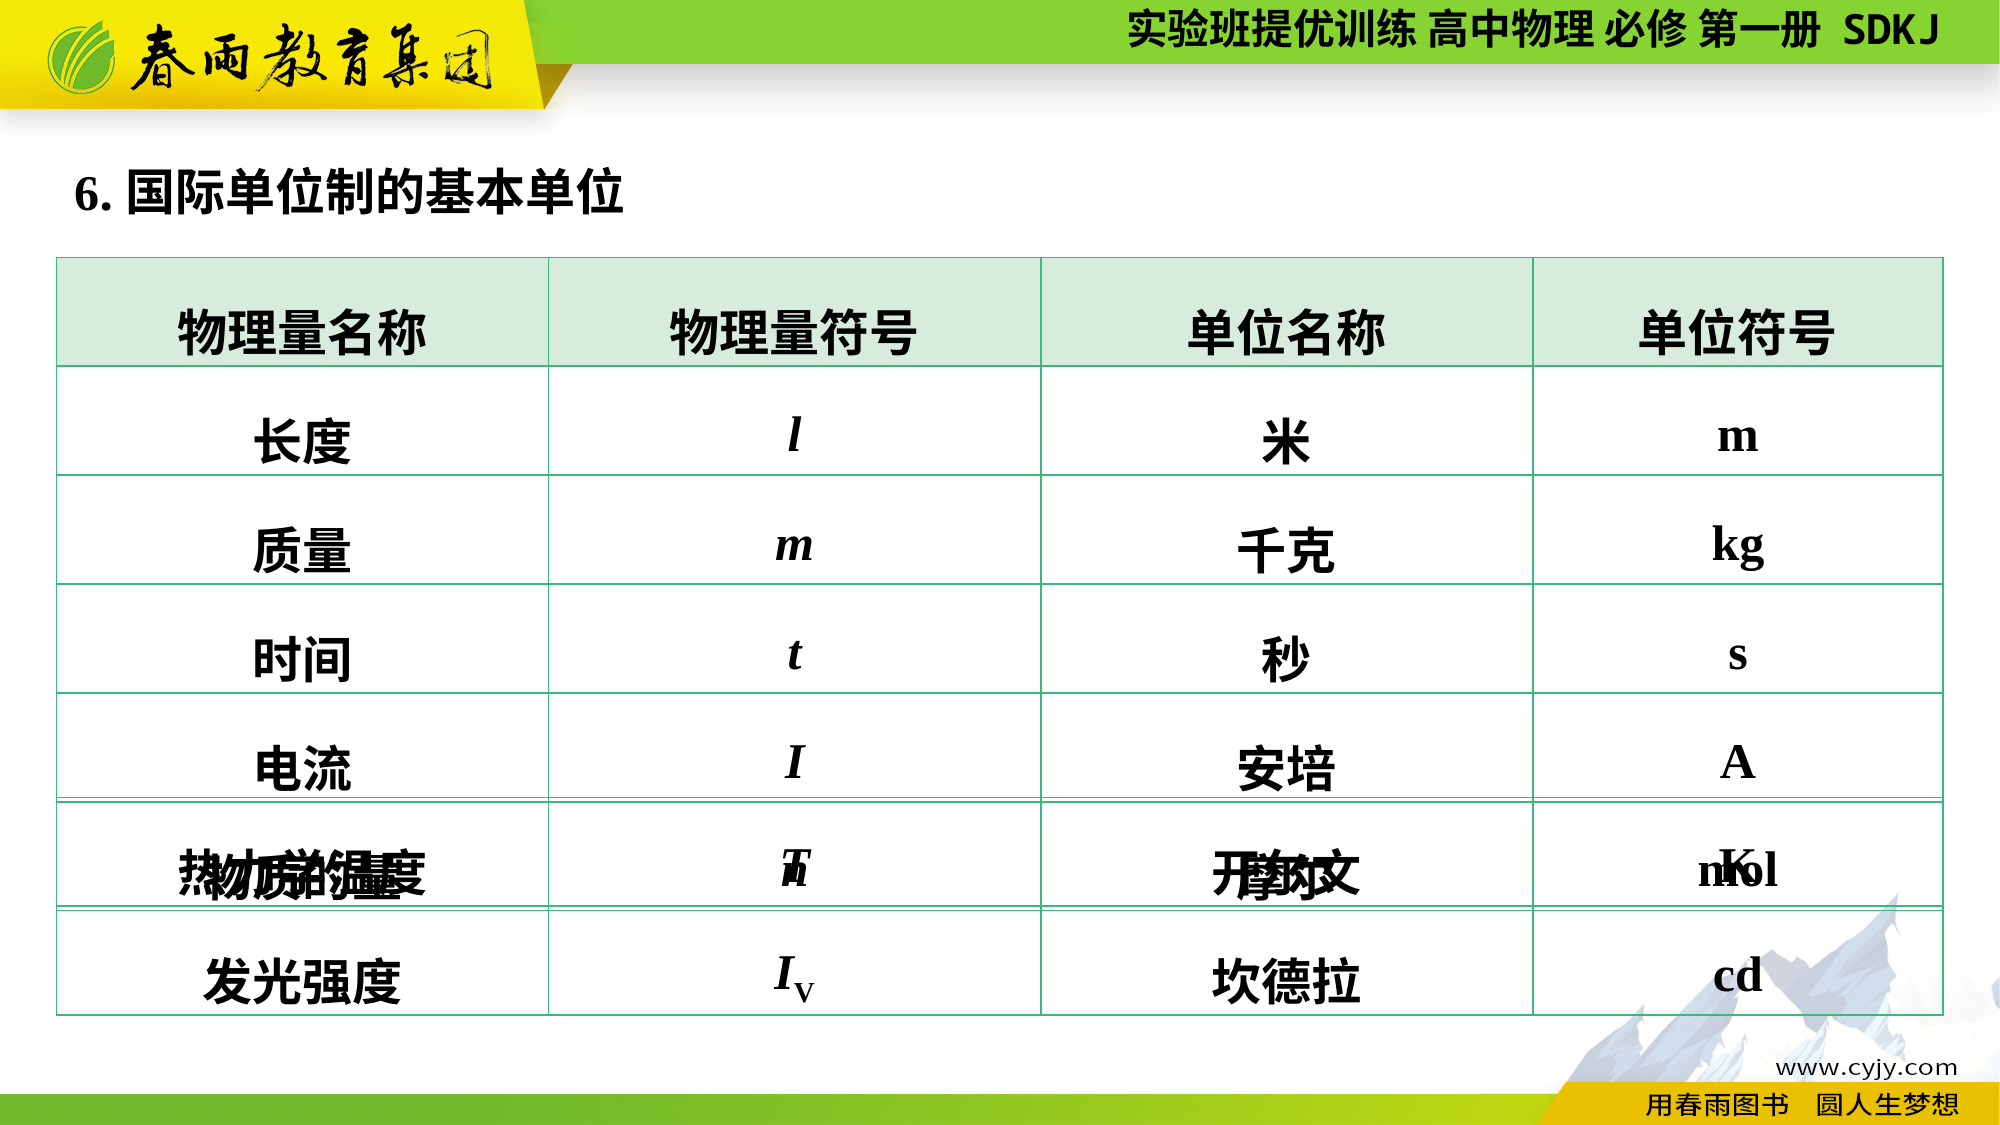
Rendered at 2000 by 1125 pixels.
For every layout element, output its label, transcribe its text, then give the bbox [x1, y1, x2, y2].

table_cell s [1534, 585, 1942, 692]
table_cell 米 [1042, 367, 1532, 474]
table_header 开尔文 [1042, 798, 1532, 905]
table_cell 质量 [57, 476, 548, 583]
table_cell kg [1534, 476, 1942, 583]
picture [0, 0, 2000, 1125]
table_cell 安培 [1042, 694, 1532, 797]
table_cell I [549, 694, 1040, 797]
table_cell 发光强度 [57, 907, 548, 1014]
table_header 物理量符号 [549, 258, 1040, 365]
table_header 物理量名称 [57, 258, 548, 365]
table_cell 坎德拉 [1042, 907, 1532, 1014]
table_cell t [549, 585, 1040, 692]
table_cell IV [549, 907, 1040, 1014]
table_cell 时间 [57, 585, 548, 692]
table_header 单位符号 [1534, 258, 1942, 365]
table_header K [1534, 798, 1942, 905]
table_header T [549, 798, 1040, 905]
table_cell l [549, 367, 1040, 474]
table_cell m [1534, 367, 1942, 474]
table_cell cd [1534, 907, 1942, 1014]
table_header 单位名称 [1042, 258, 1532, 365]
table_header 热力学温度 [57, 798, 548, 905]
table_cell m [549, 476, 1040, 583]
list 6.国际单位制的基本单位 [59, 122, 1944, 217]
table_cell 电流 [57, 694, 548, 797]
table_cell 长度 [57, 367, 548, 474]
table_cell A [1534, 694, 1942, 797]
table_cell 千克 [1042, 476, 1532, 583]
table_cell 秒 [1042, 585, 1532, 692]
